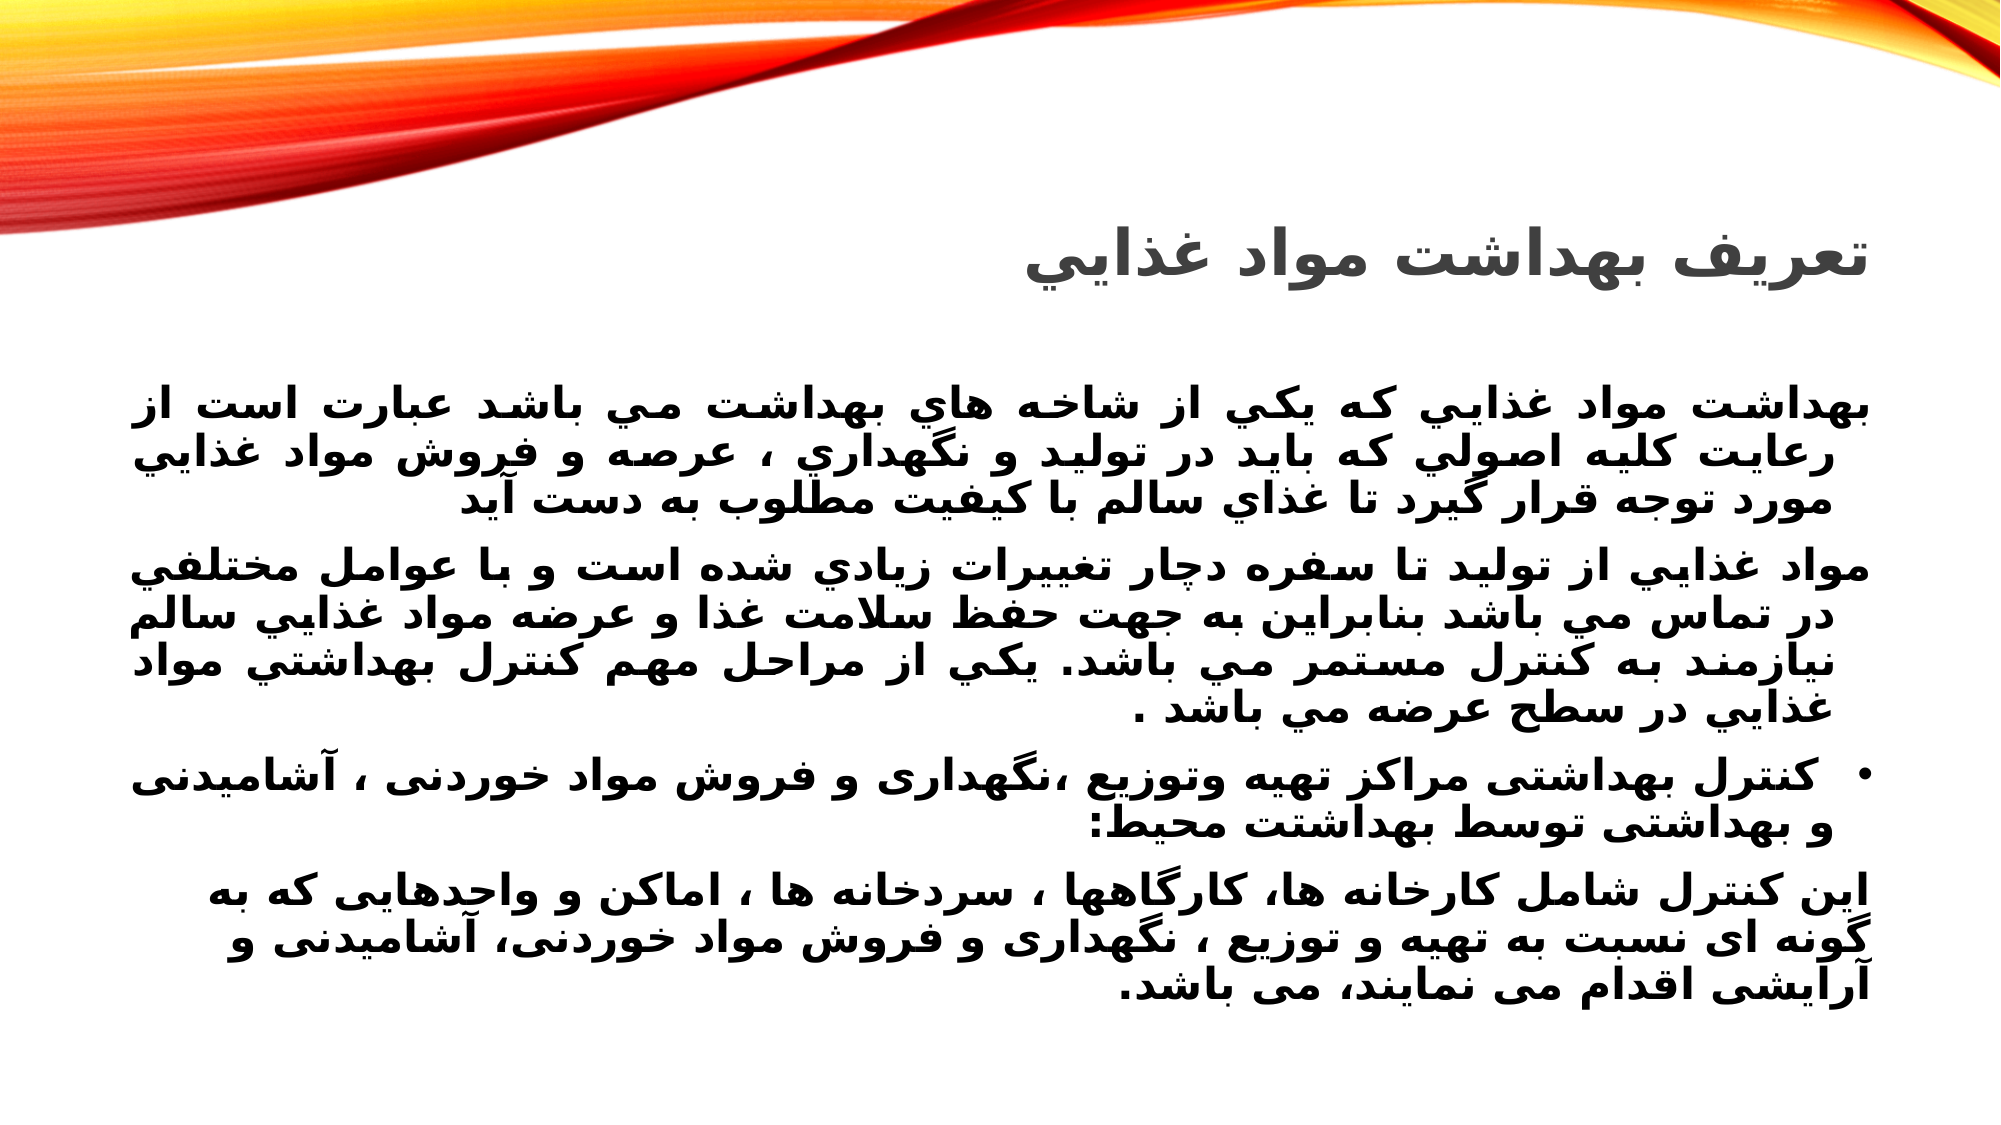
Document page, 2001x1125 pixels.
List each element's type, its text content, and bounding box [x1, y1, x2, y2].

picture [0, 0, 2000, 237]
list تعريف بهداشت مواد غذايي بهداشت مواد غذايي كه يكي از شاخه هاي بهداشت مي باشد عبارت است از رعايت كليه اصولي كه بايد در توليد و نگهداري ، عرصه و فروش مواد غذايي مورد توجه قرار گيرد تا غذاي سالم با كيفيت مطلوب به دست آيد مواد غذايي از توليد تا سفره دچار تغييرات زيادي شده است و با عوامل مختلفي در تماس مي باشد بنابراين به جهت حفظ سلامت غذا و عرضه مواد غذايي سالم نيازمند به كنترل مستمر مي باشد. يكي از مراحل مهم كنترل بهداشتي مواد غذايي در سطح عرضه مي باشد . کنترل بهداشتی مراکز تهیه وتوزیع ،نگهداری و فروش مواد خوردنی ، آشامیدنی و بهداشتی توسط بهداشتت محیط: این کنترل شامل کارخانه ها، کارگاهها ، سردخانه ها ، اماکن و واحدهایی که به گونه ای نسبت به تهیه و توزیع ، نگهداری و فروش مواد خوردنی، آشامیدنی و آرایشی اقدام می نمایند، می باشد. [112, 212, 1888, 1021]
